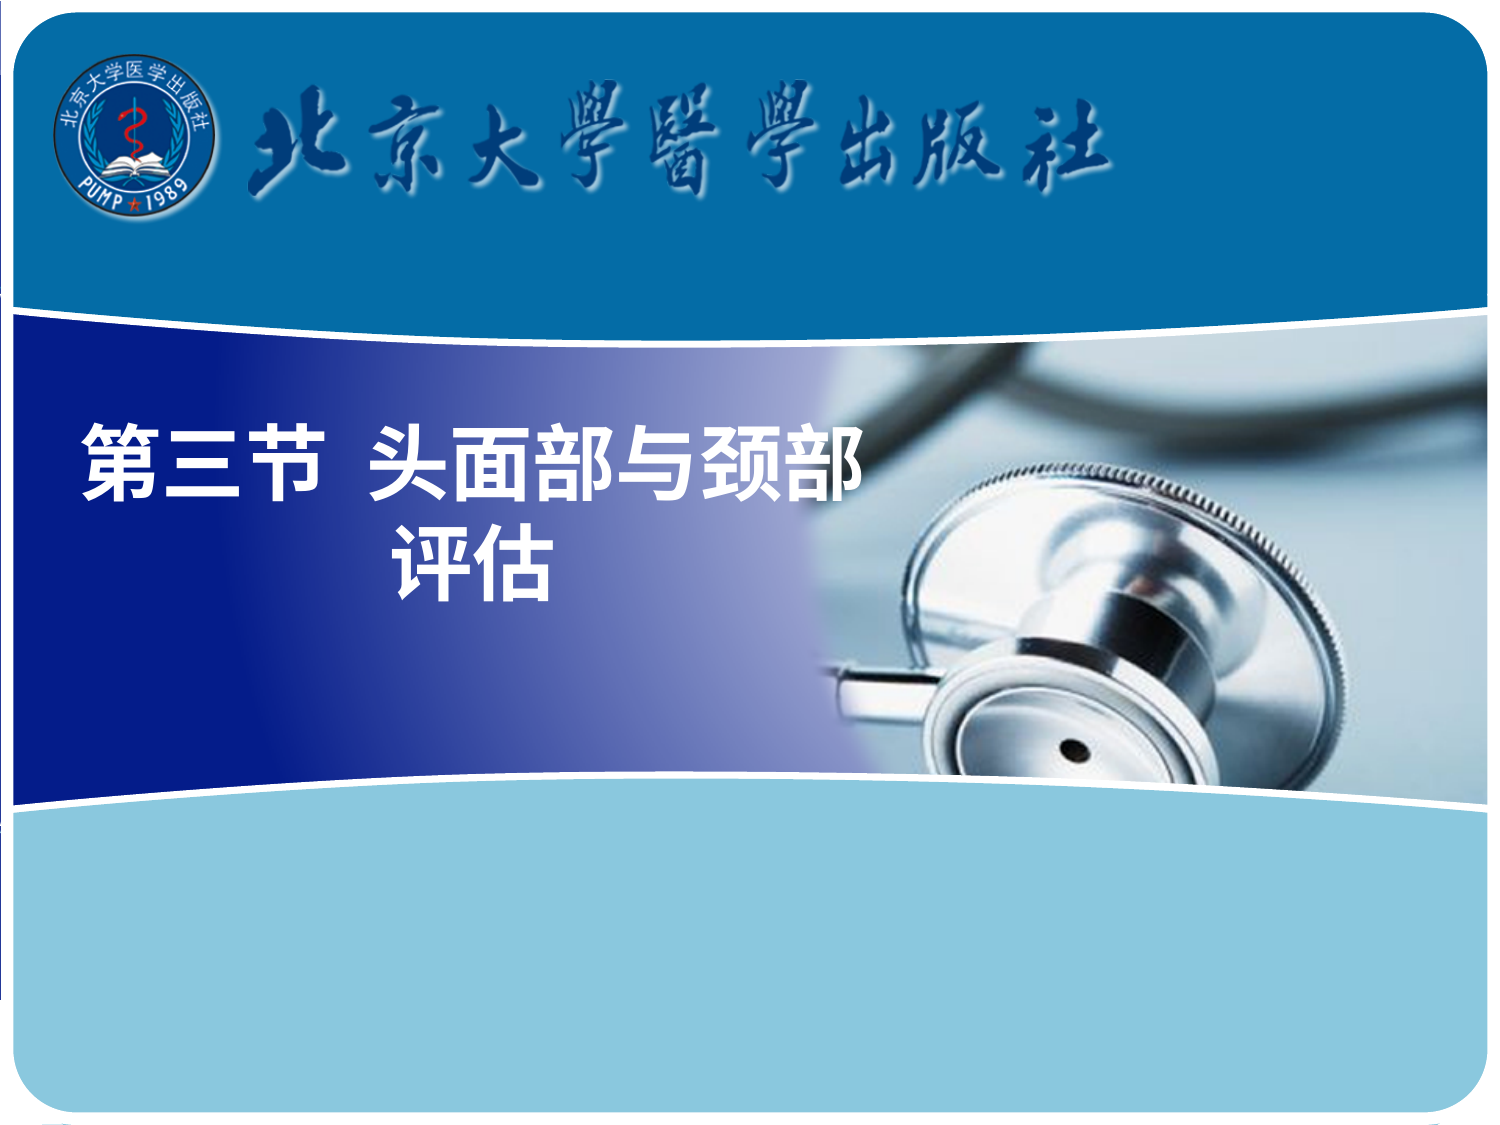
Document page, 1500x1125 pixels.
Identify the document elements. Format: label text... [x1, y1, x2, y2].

picture [14, 315, 1487, 805]
title 第三节 头面部与颈部评估 [52, 373, 892, 749]
picture [53, 54, 1117, 225]
